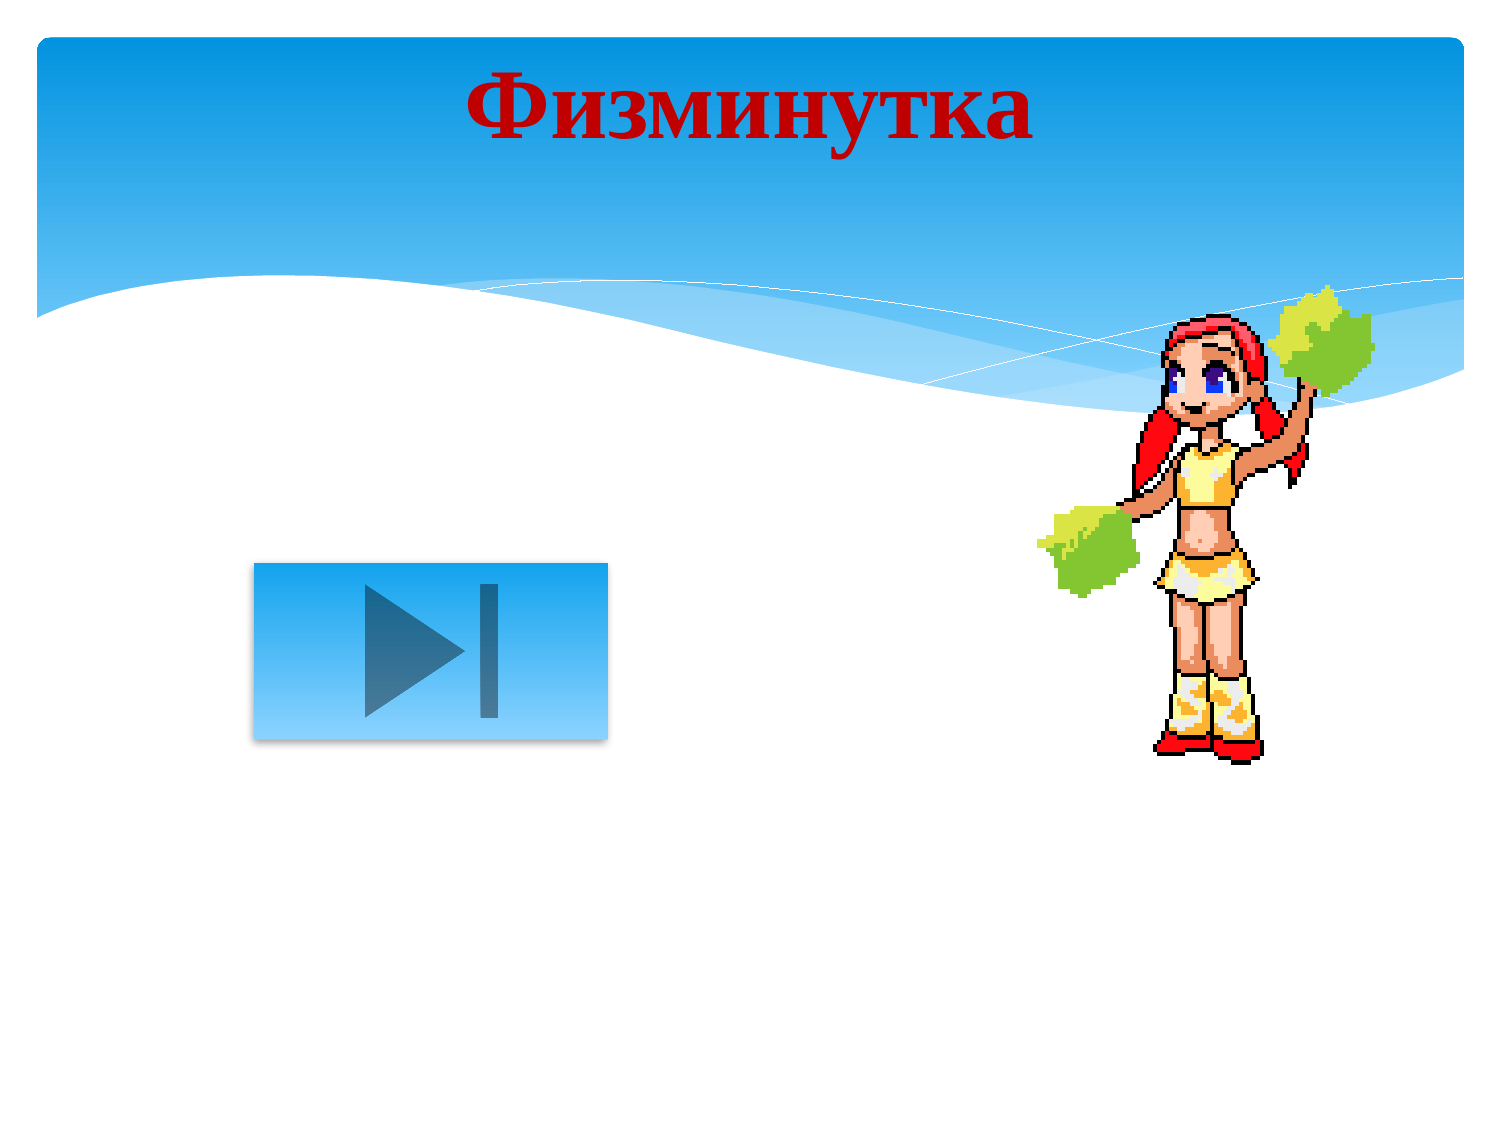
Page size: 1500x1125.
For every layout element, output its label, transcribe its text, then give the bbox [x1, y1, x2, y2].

title Физминутка [75, 55, 1425, 261]
picture [1009, 256, 1400, 787]
text_box [253, 562, 609, 740]
